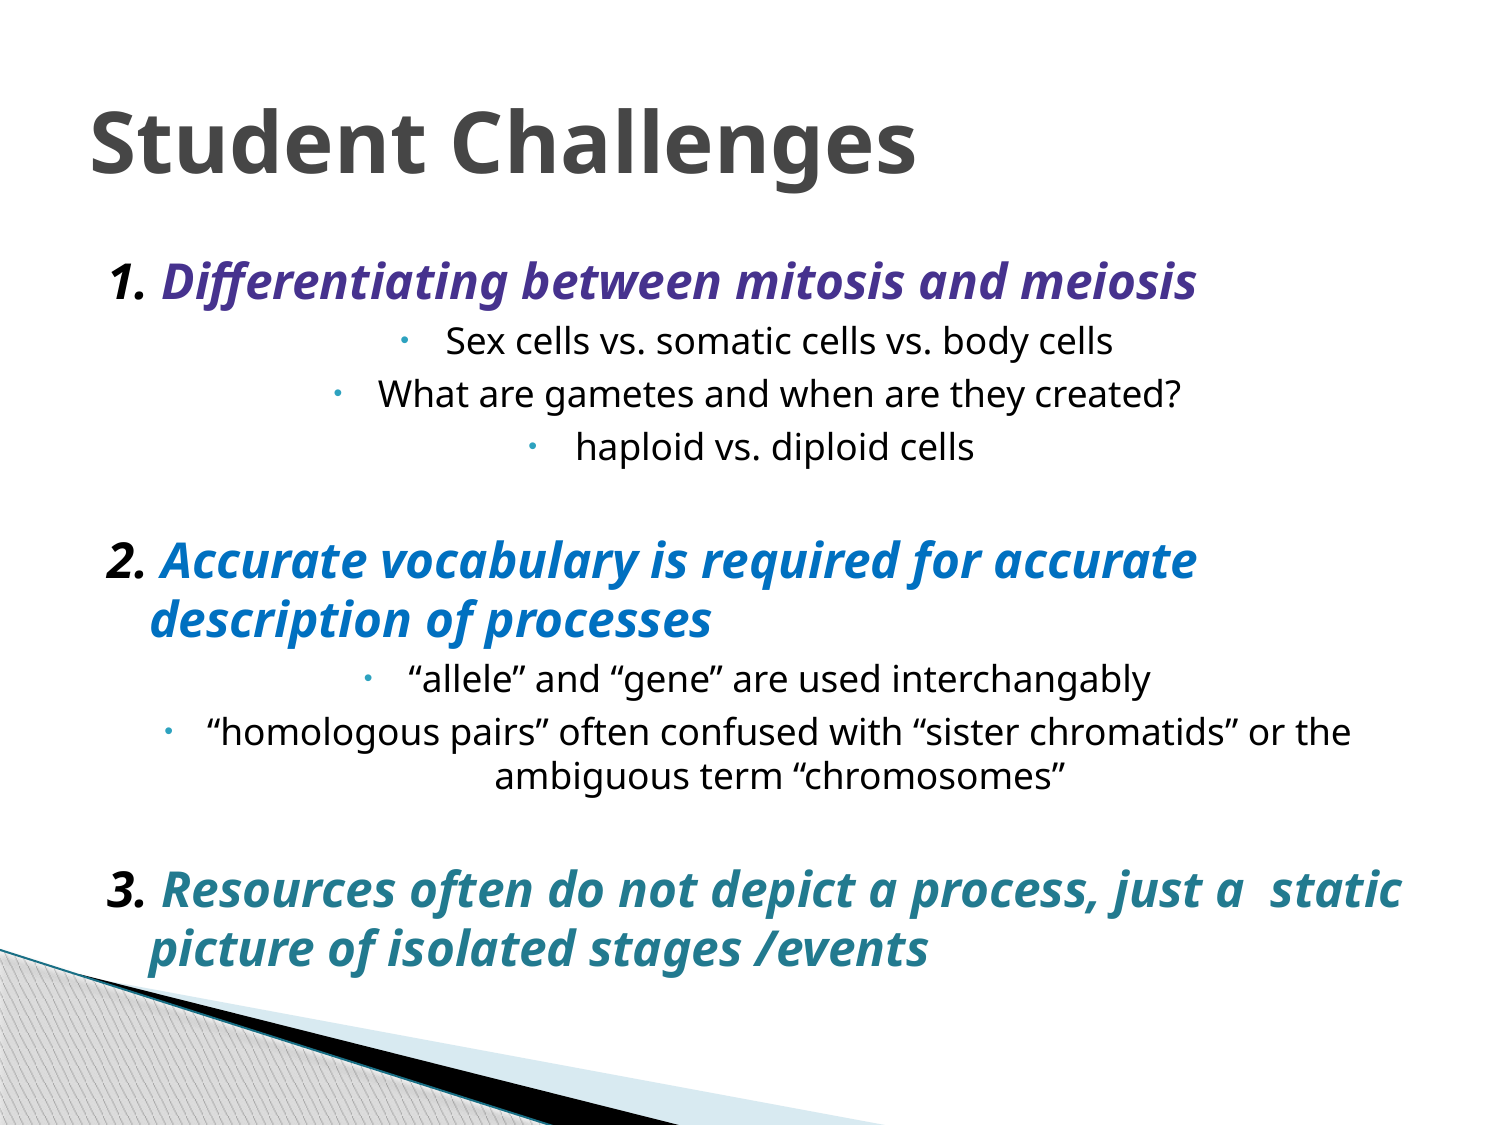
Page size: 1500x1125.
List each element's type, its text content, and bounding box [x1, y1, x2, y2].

list 1. Differentiating between mitosis and meiosis Sex cells vs. somatic cells vs. body cells What are gametes and when are they created? haploid vs. diploid cells 2. Accurate vocabulary is required for accurate description of processes “allele” and “gene” are used interchangably “homologous pairs” often confused with “sister chromatids” or the ambiguous term “chromosomes” 3. Resources often do not depict a process, just a static picture of isolated stages /events [75, 243, 1425, 986]
title Student Challenges [75, 45, 1425, 233]
